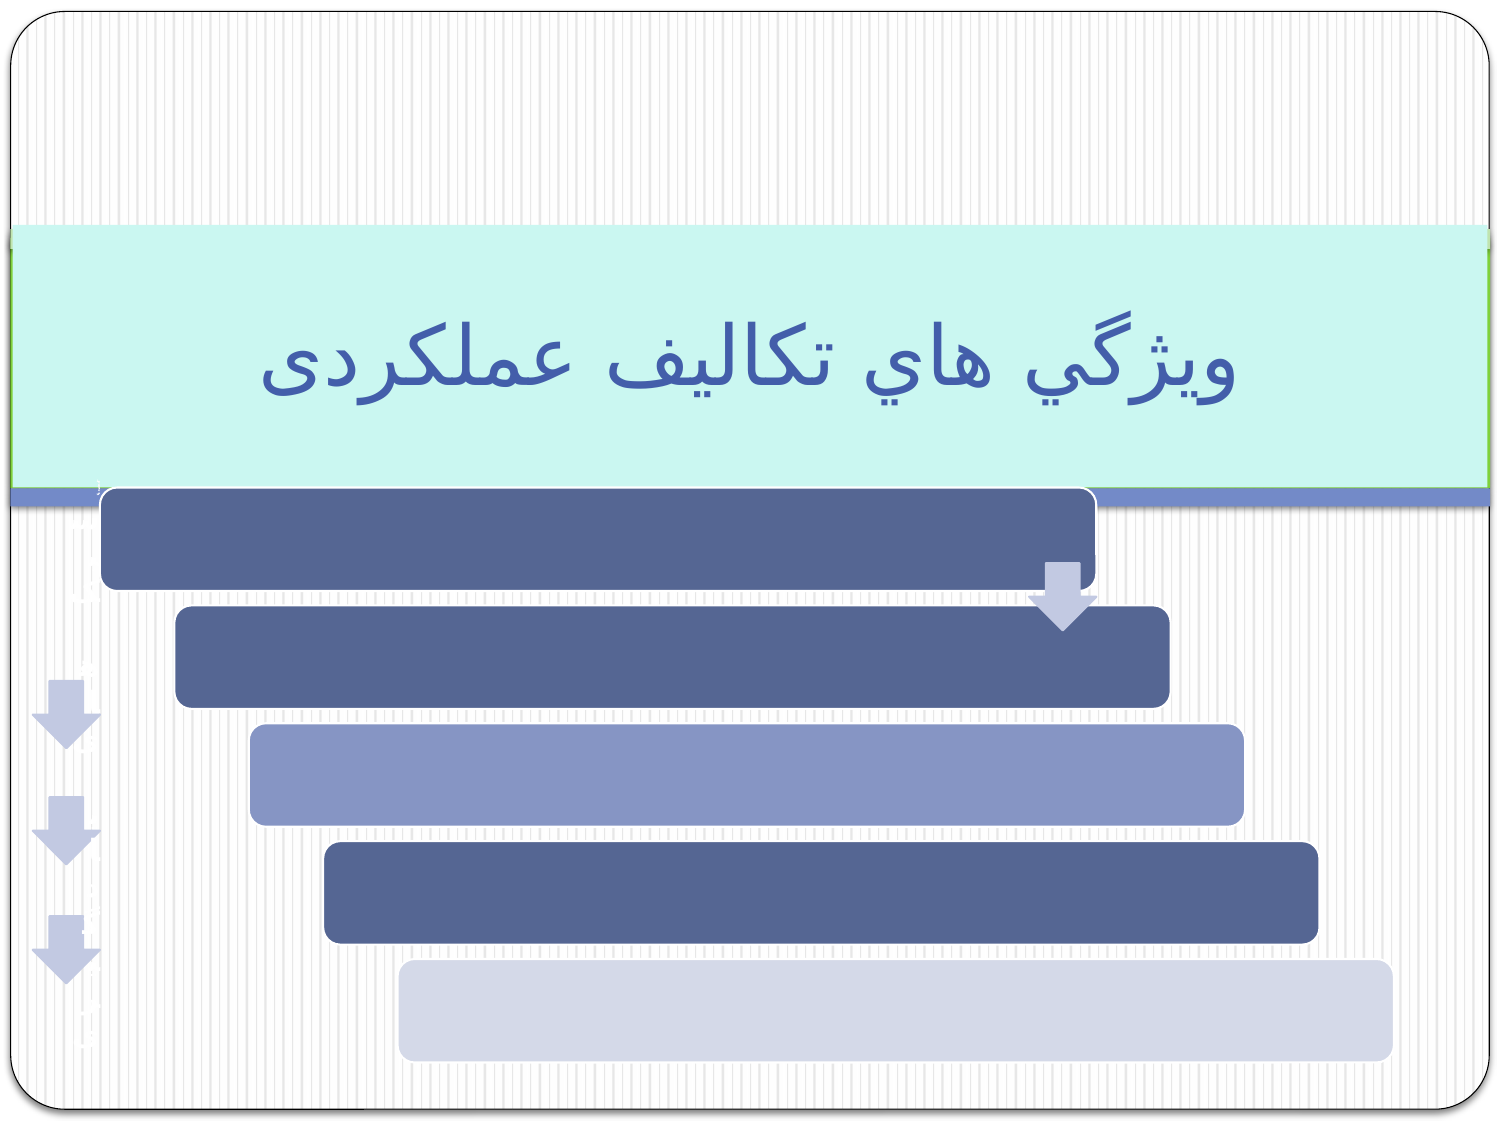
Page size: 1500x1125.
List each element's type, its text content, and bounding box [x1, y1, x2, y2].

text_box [99, 487, 1395, 1063]
title ويژگي هاي تکالیف عملكردی [12, 224, 1488, 488]
